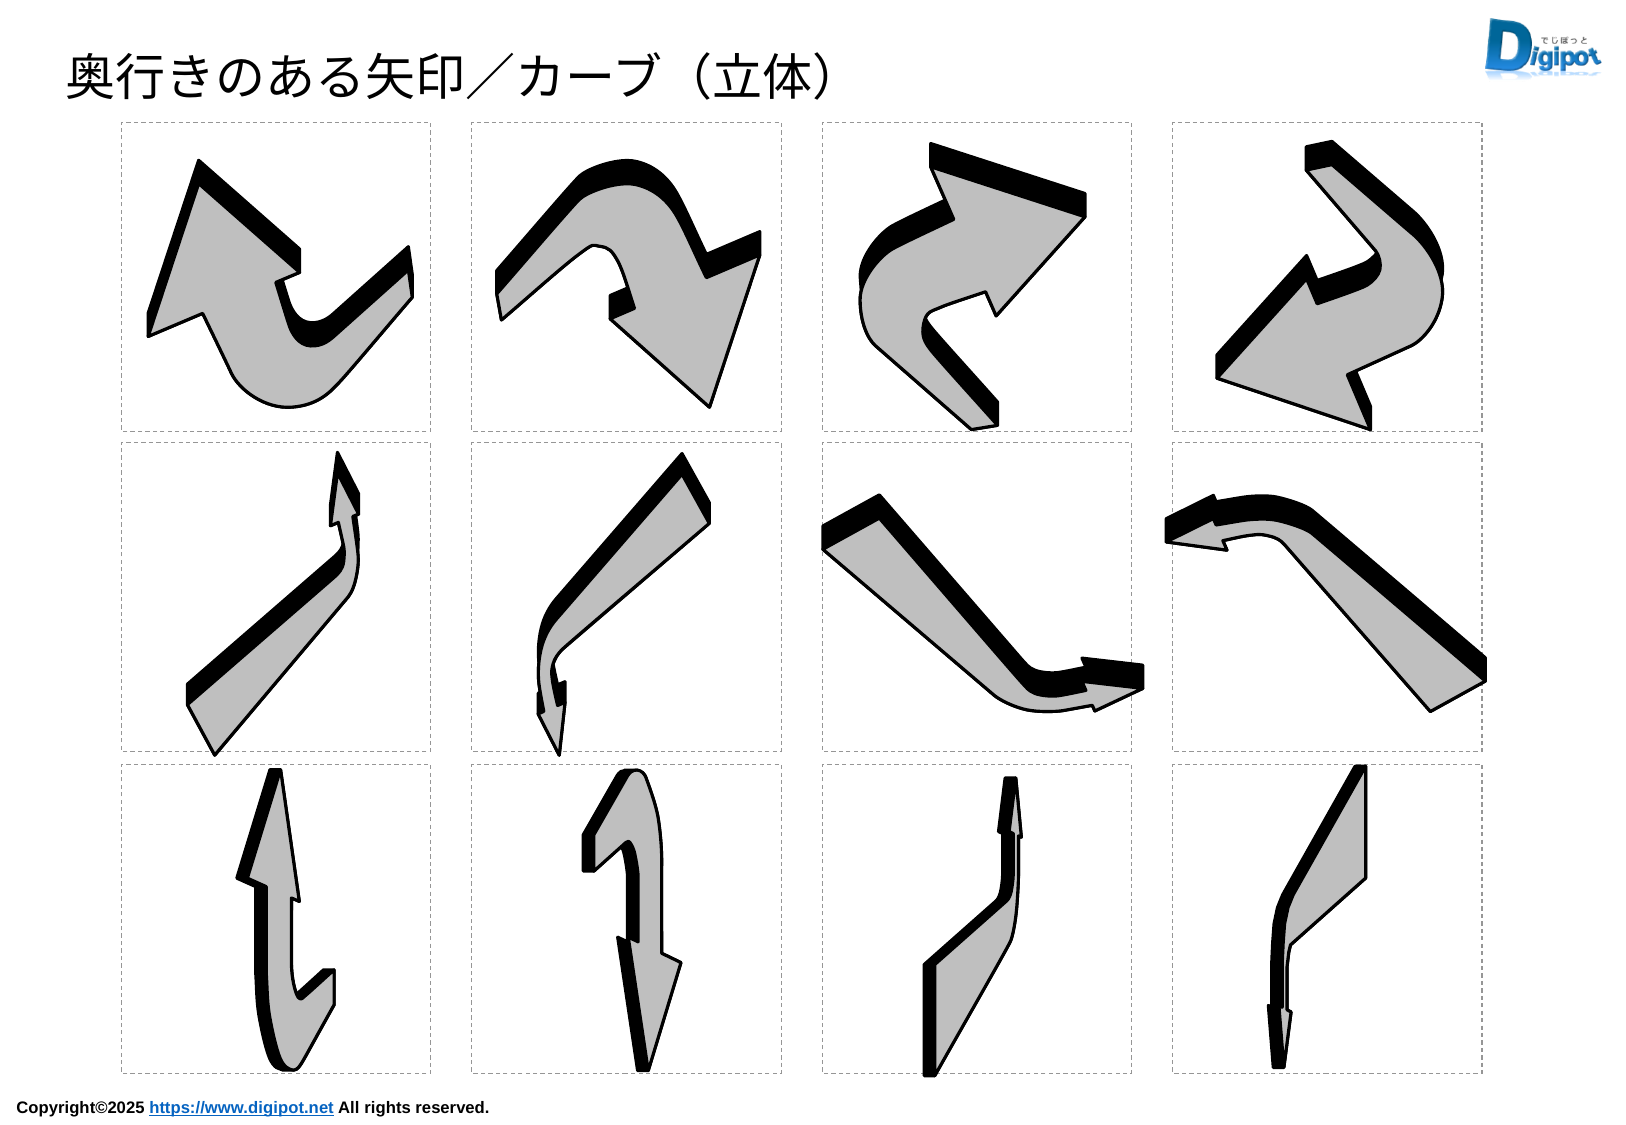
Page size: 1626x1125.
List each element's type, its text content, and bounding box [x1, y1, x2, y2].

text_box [860, 143, 1085, 430]
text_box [187, 452, 359, 756]
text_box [538, 453, 710, 756]
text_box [236, 769, 335, 1071]
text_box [822, 494, 1143, 712]
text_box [148, 160, 413, 408]
text_box 奥行きのある矢印／カーブ（立体） [50, 38, 878, 113]
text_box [1166, 495, 1486, 712]
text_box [924, 777, 1022, 1076]
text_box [1216, 141, 1443, 430]
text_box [496, 160, 760, 408]
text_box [1268, 766, 1366, 1068]
picture [1485, 18, 1602, 82]
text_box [583, 770, 681, 1071]
